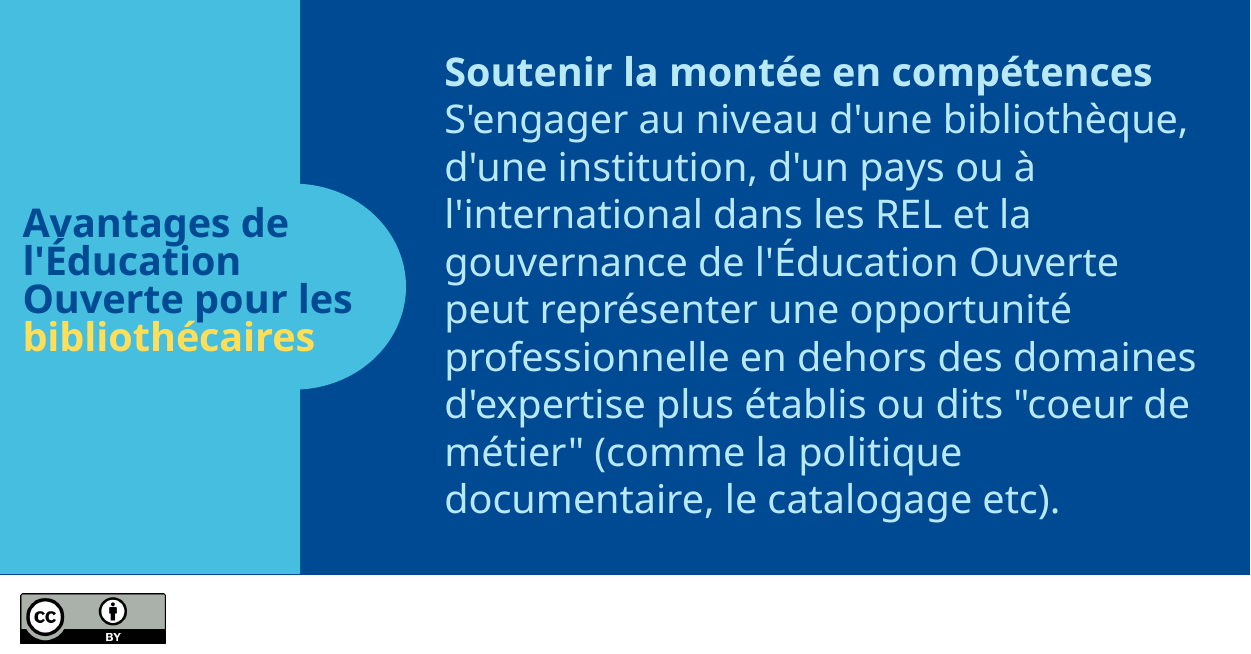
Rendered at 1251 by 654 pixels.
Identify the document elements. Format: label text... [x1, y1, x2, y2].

text_box [0, 582, 1250, 654]
picture [20, 592, 166, 645]
text_box Avantages de l'Éducation Ouverte pour les bibliothécaires [10, 195, 381, 372]
text_box [381, 221, 407, 352]
text_box Soutenir la montée en compétences S'engager au niveau d'une bibliothèque, d'une institution, d'un pays ou à l'international dans les REL et la gouvernance de l'Éducation Ouverte peut représenter une opportunité professionnelle en dehors des domaines d'expertise plus établis ou dits "coeur de métier" (comme la politique documentaire, le catalogage etc). [432, 34, 1227, 534]
text_box [242, 183, 345, 195]
text_box [231, 372, 357, 390]
text_box [0, 0, 301, 574]
